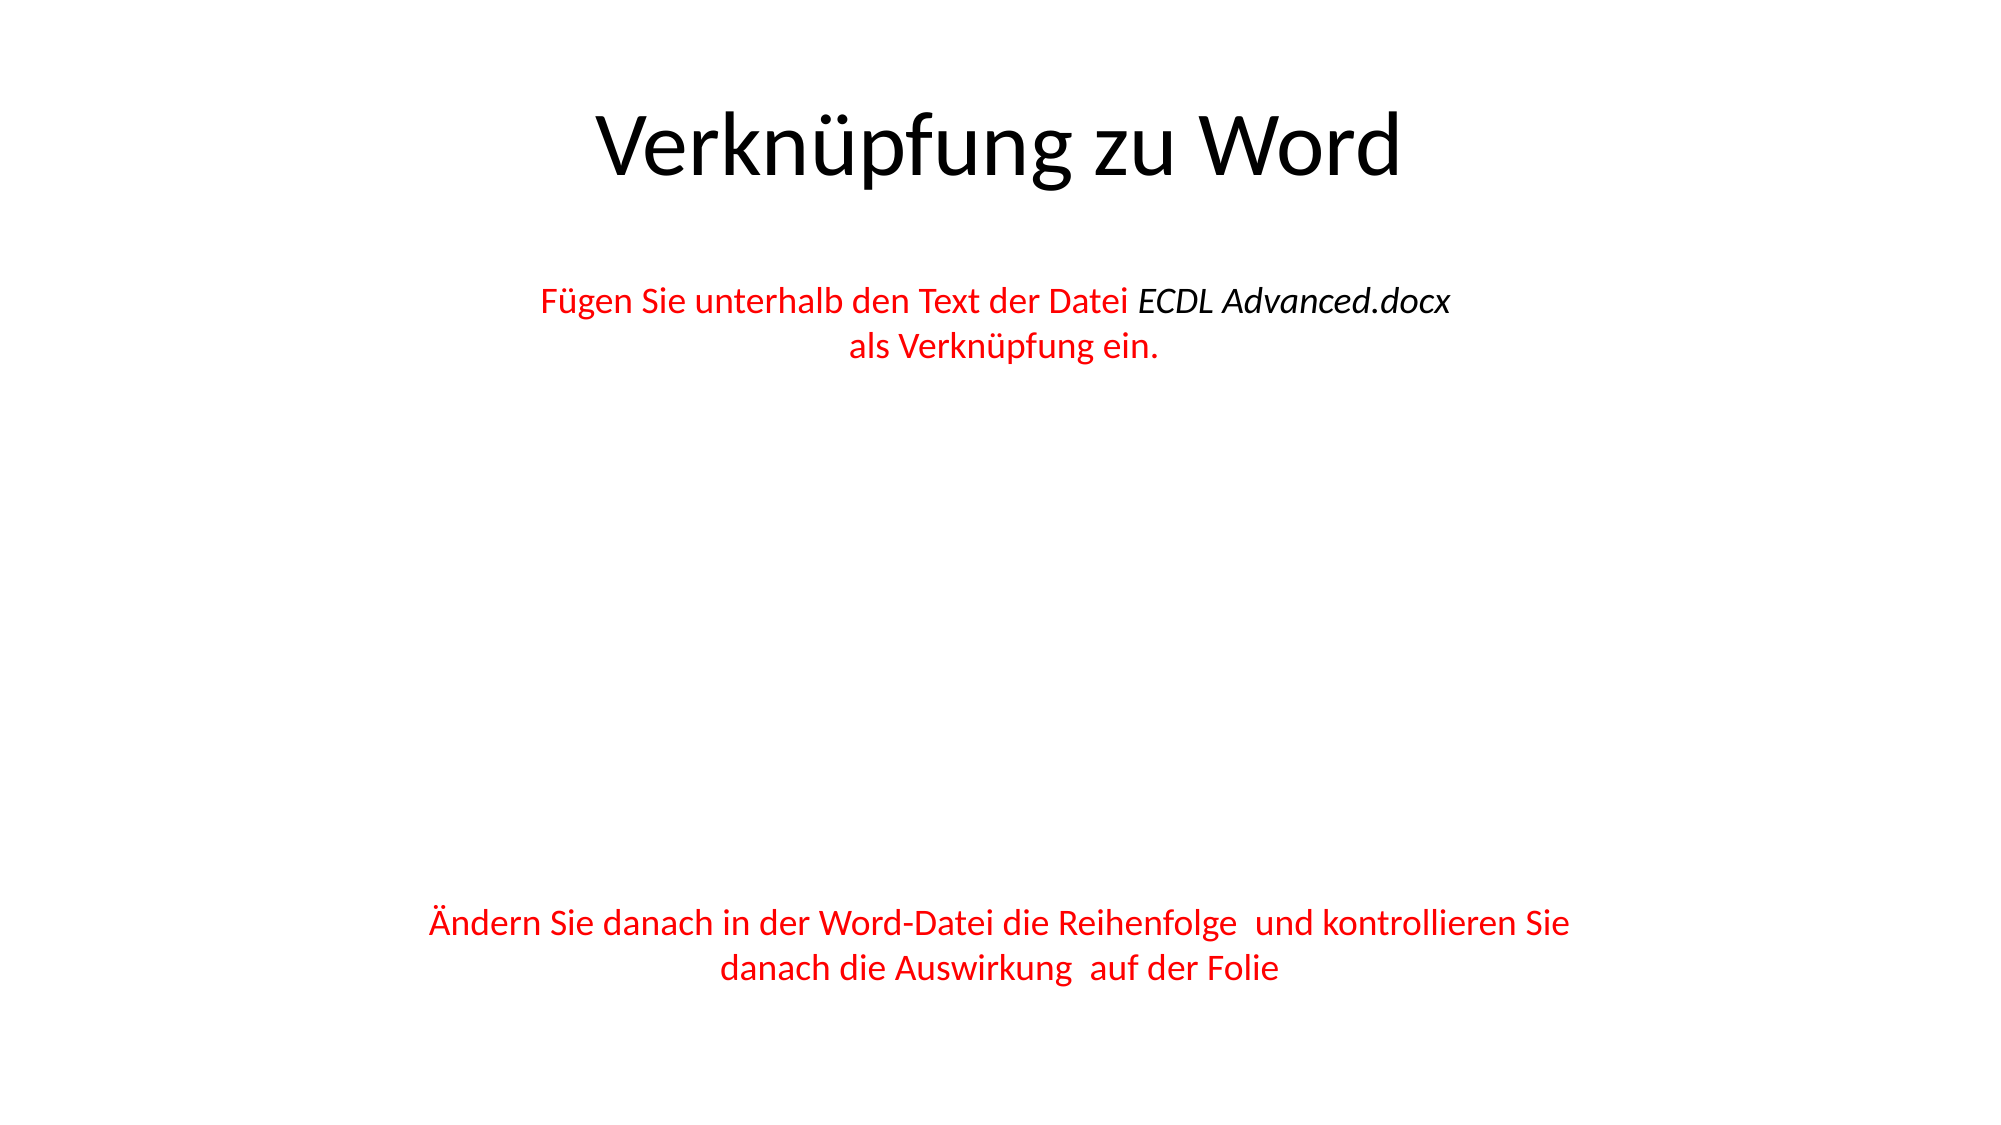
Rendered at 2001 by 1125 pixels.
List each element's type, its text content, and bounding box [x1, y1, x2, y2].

text_box Ändern Sie danach in der Word-Datei die Reihenfolge und kontrollieren Sie danach die Auswirkung auf der Folie [390, 890, 1610, 995]
title Verknüpfung zu Word [99, 45, 1900, 233]
text_box Fügen Sie unterhalb den Text der Datei ECDL Advanced.docx als Verknüpfung ein. [390, 268, 1610, 374]
